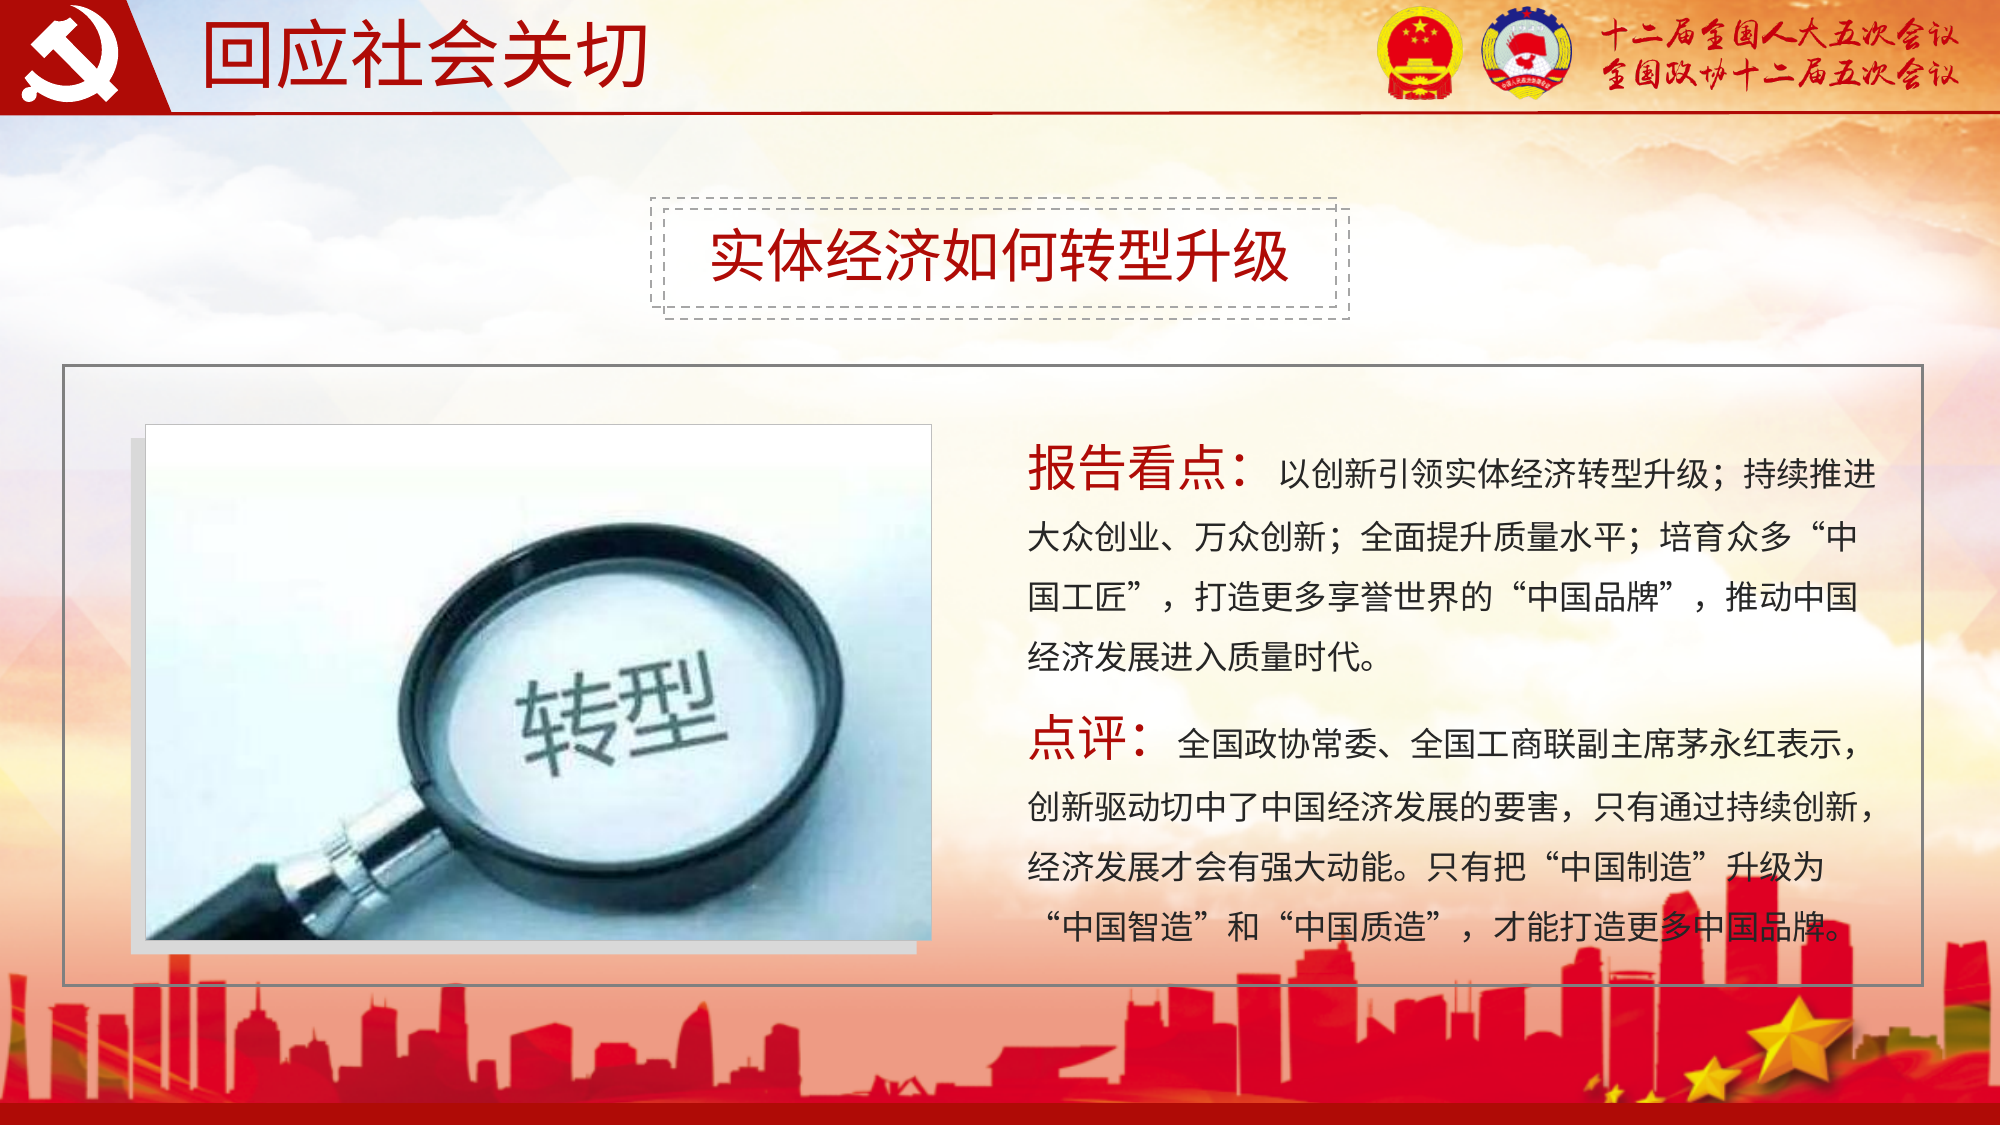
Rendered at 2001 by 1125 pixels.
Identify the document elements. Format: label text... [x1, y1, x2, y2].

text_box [1377, 5, 1995, 100]
text_box 报告看点：以创新引领实体经济转型升级；持续推进大众创业、万众创新；全面提升质量水平；培育众多“中国工匠”，打造更多享誉世界的“中国品牌”，推动中国经济发展进入质量时代。 点评：全国政协常委、全国工商联副主席茅永红表示，创新驱动切中了中国经济发展的要害，只有通过持续创新，经济发展才会有强大动能。只有把“中国制造”升级为“中国智造”和“中国质造”，才能打造更多中国品牌。 [1013, 399, 1894, 954]
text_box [130, 424, 932, 955]
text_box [651, 197, 1349, 320]
picture [0, 115, 2000, 1102]
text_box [0, 0, 173, 114]
text_box [0, 1102, 2000, 1125]
text_box [63, 365, 1923, 986]
text_box 回应社会关切 [186, 0, 841, 105]
picture [173, 0, 2000, 112]
